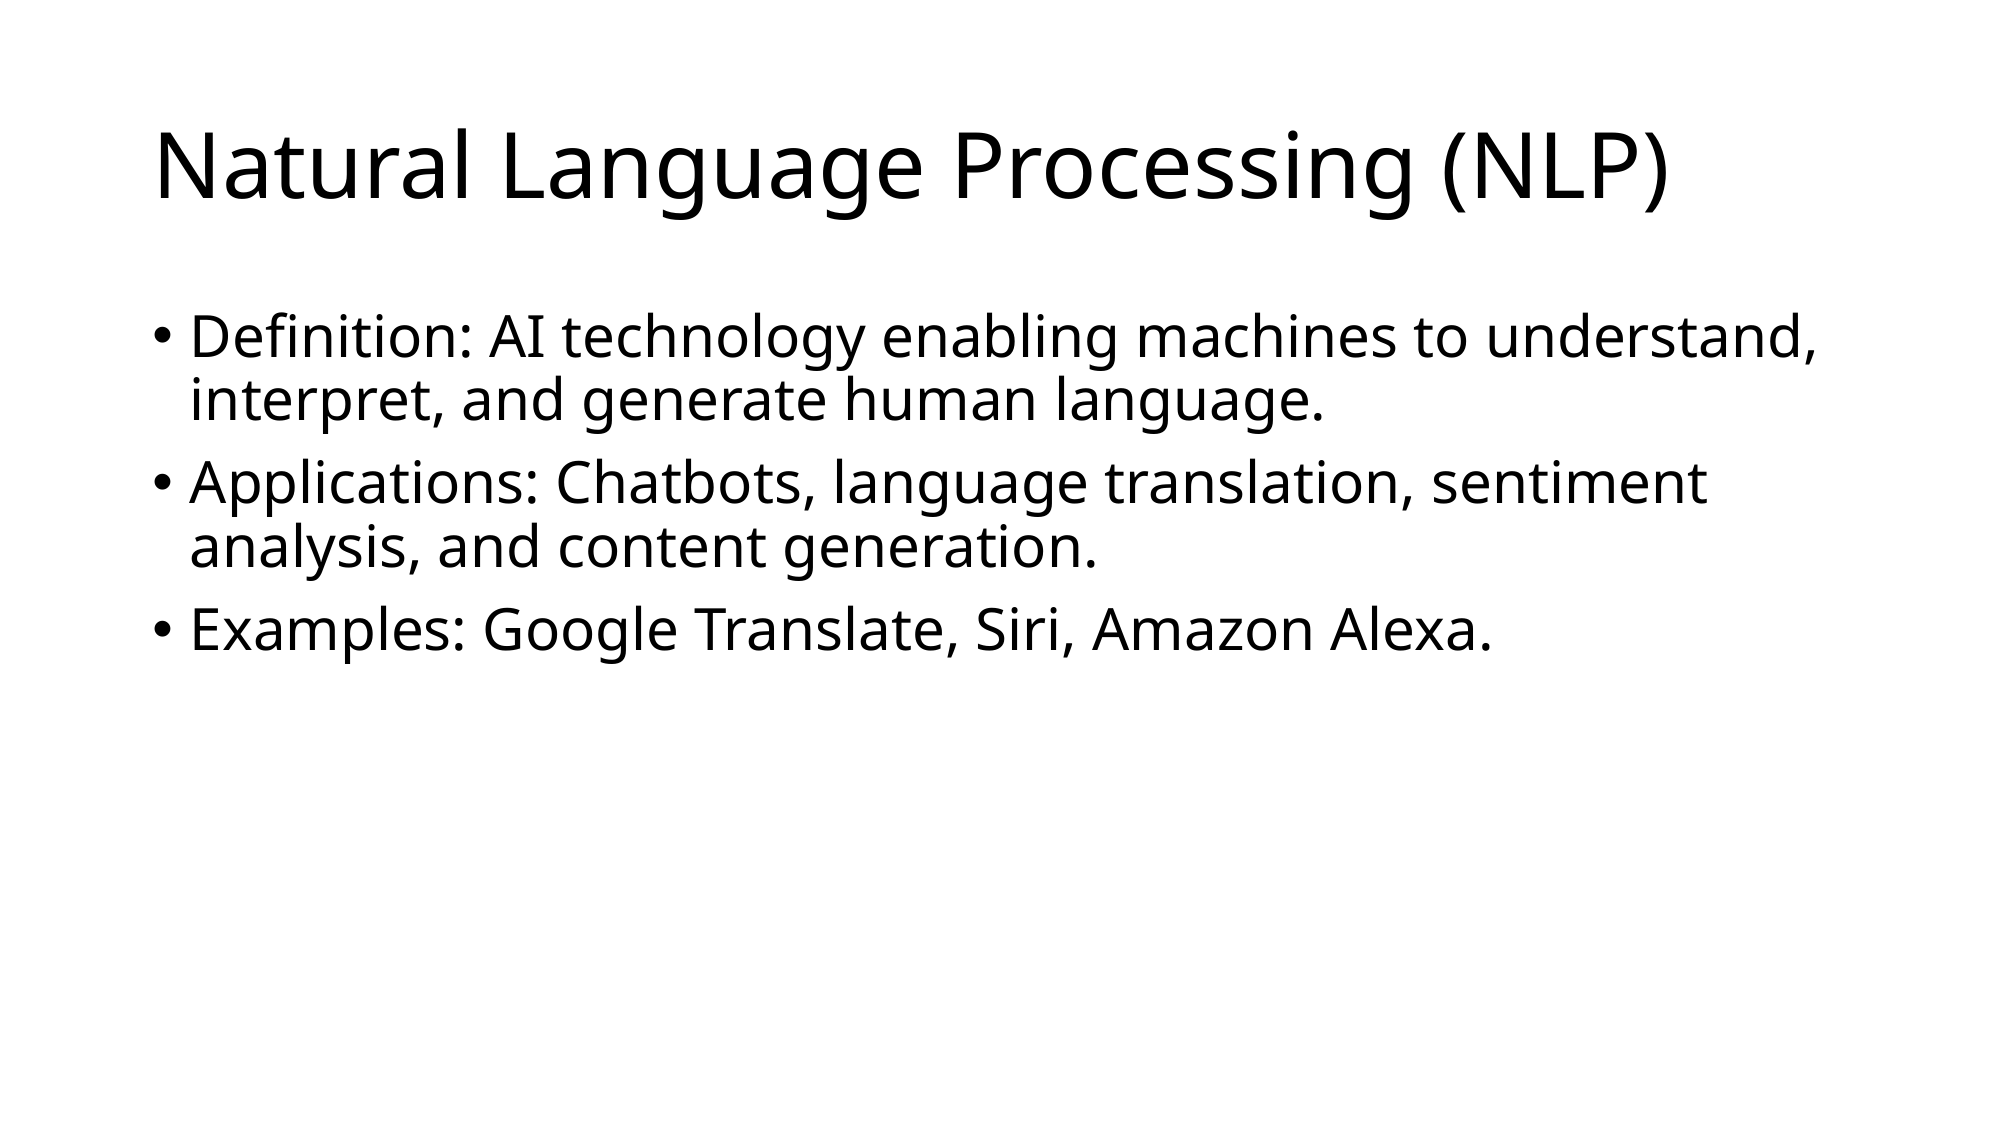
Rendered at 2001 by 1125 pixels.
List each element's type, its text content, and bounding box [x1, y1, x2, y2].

list Definition: AI technology enabling machines to understand, interpret, and generate human language. Applications: Chatbots, language translation, sentiment analysis, and content generation. Examples: Google Translate, Siri, Amazon Alexa. [137, 299, 1863, 1014]
title Natural Language Processing (NLP) [137, 59, 1863, 278]
